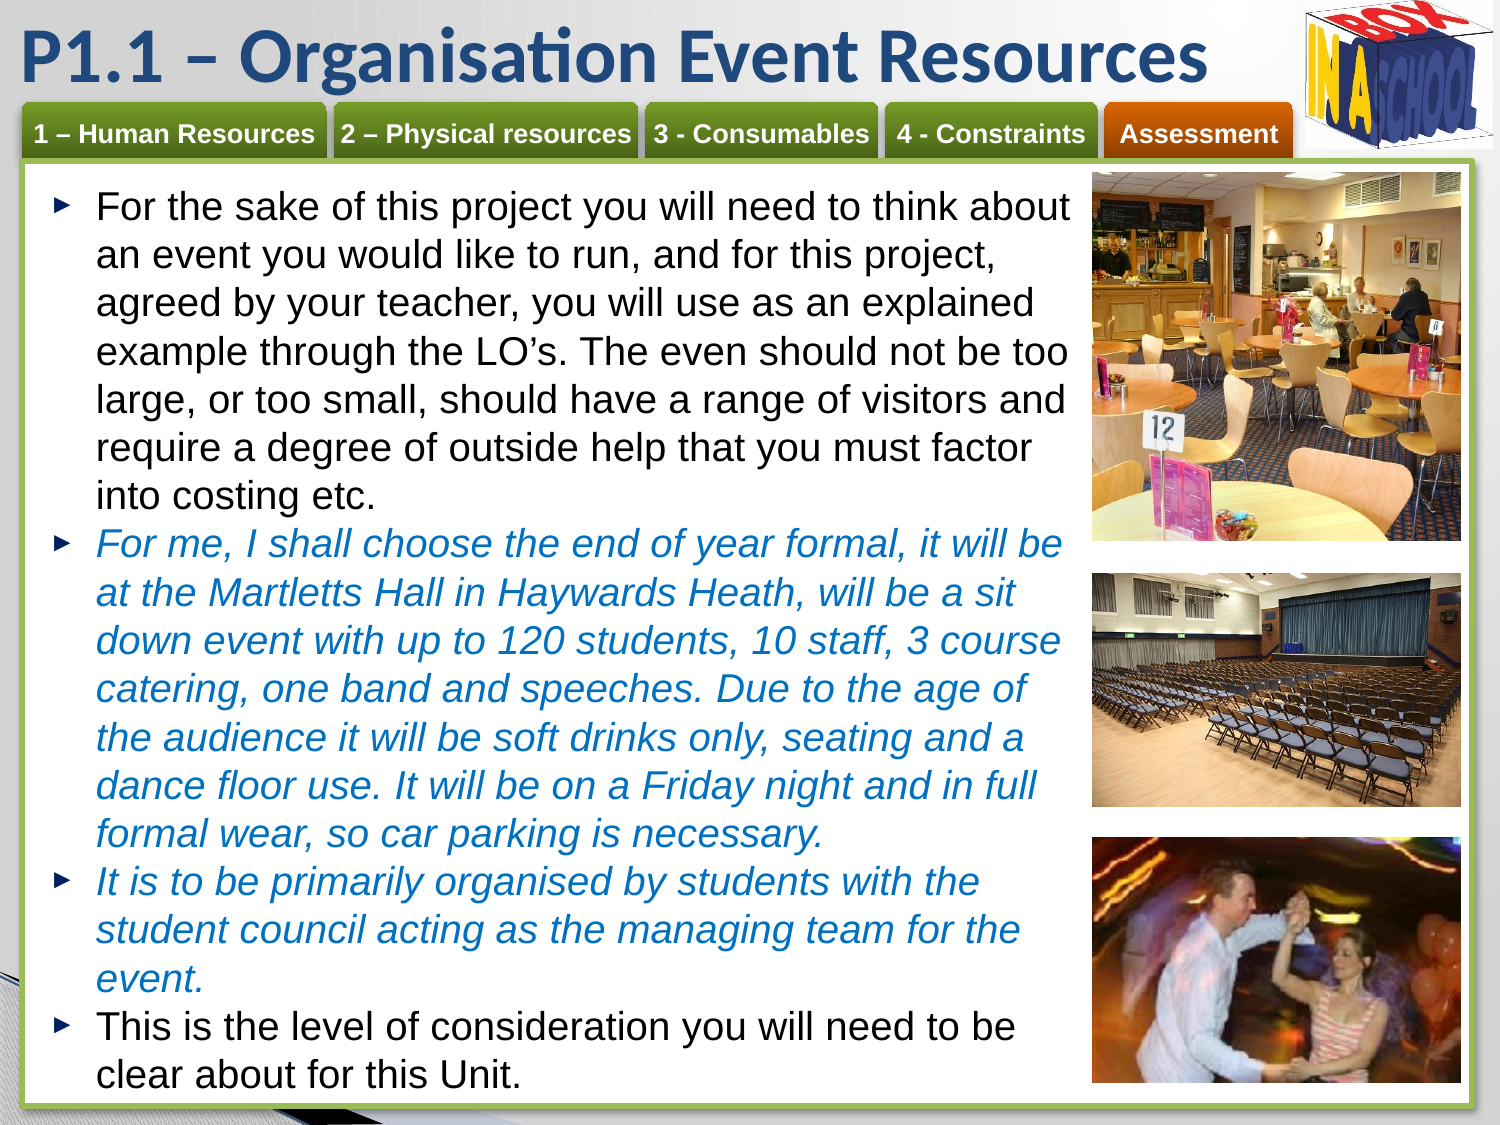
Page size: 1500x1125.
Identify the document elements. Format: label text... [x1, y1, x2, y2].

picture [1092, 172, 1461, 541]
picture [281, 1114, 303, 1125]
text_box For the sake of this project you will need to think about an event you would like to run, and for this project, agreed by your teacher, you will use as an explained example through the LO’s. The even should not be too large, or too small, should have a range of visitors and require a degree of outside help that you must factor into costing etc. For me, I shall choose the end of year formal, it will be at the Martletts Hall in Haywards Heath, will be a sit down event with up to 120 students, 10 staff, 3 course catering, one band and speeches. Due to the age of the audience it will be soft drinks only, seating and a dance floor use. It will be on a Friday night and in full formal wear, so car parking is necessary. It is to be primarily organised by students with the student council acting as the managing team for the event. This is the level of consideration you will need to be clear about for this Unit. [34, 172, 1093, 1105]
title P1.1 – Organisation Event Resources [5, 0, 1270, 102]
picture [1092, 573, 1461, 807]
picture [1305, 0, 1494, 149]
picture [1092, 837, 1461, 1083]
